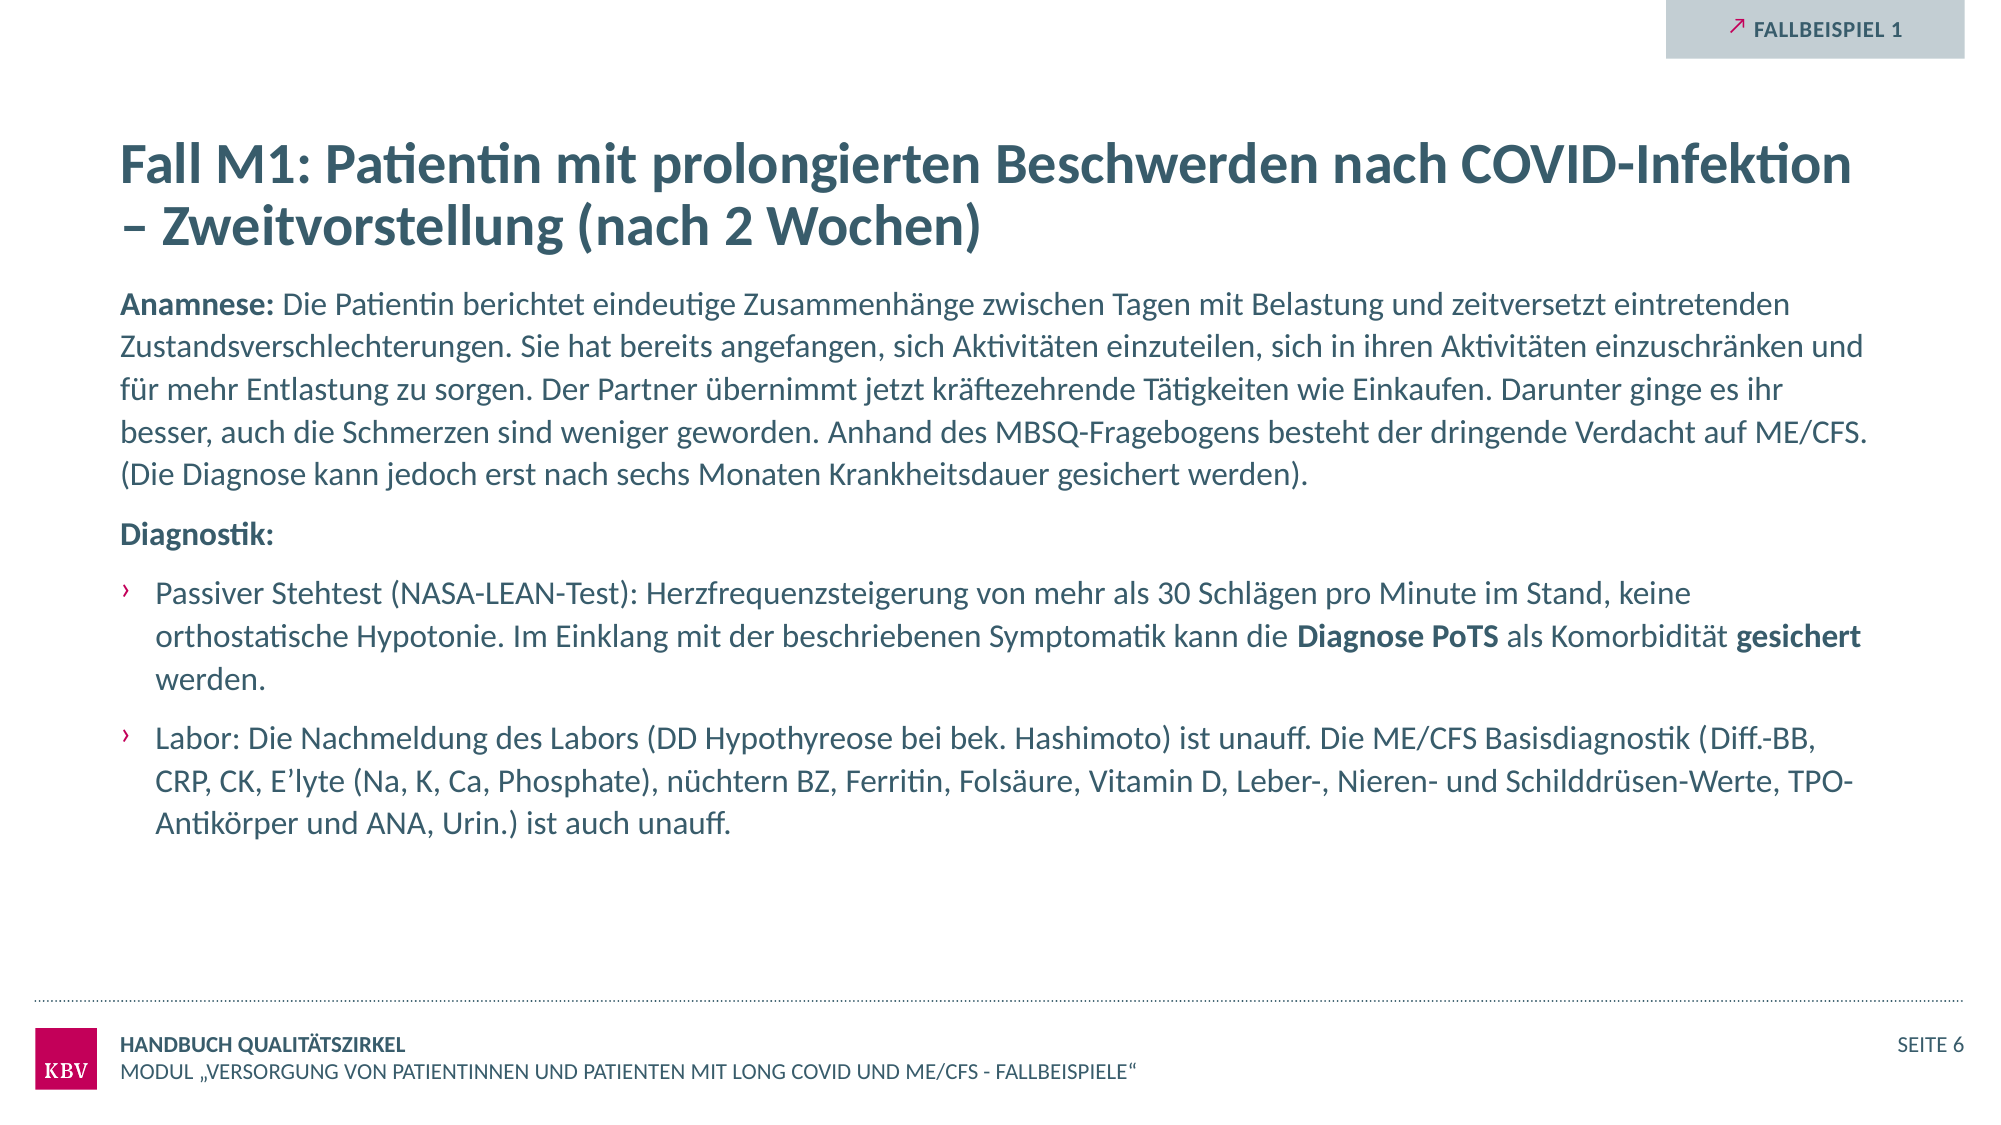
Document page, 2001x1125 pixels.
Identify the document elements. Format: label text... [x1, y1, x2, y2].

list Fallbeispiel 1 [1666, 0, 1965, 59]
title Fall M1: Patientin mit prolongierten Beschwerden nach COVID-Infektion – Zweitvorstellung (nach 2 Wochen) [120, 133, 1880, 205]
slide_number Seite 6 [1787, 1030, 1965, 1057]
list Anamnese: Die Patientin berichtet eindeutige Zusammenhänge zwischen Tagen mit Belastung und zeitversetzt eintretenden Zustandsverschlechterungen. Sie hat bereits angefangen, sich Aktivitäten einzuteilen, sich in ihren Aktivitäten einzuschränken und für mehr Entlastung zu sorgen. Der Partner übernimmt jetzt kräftezehrende Tätigkeiten wie Einkaufen. Darunter ginge es ihr besser, auch die Schmerzen sind weniger geworden. Anhand des MBSQ-Fragebogens besteht der dringende Verdacht auf ME/CFS. (Die Diagnose kann jedoch erst nach sechs Monaten Krankheitsdauer gesichert werden). Diagnostik: Passiver Stehtest (NASA-LEAN-Test): Herzfrequenzsteigerung von mehr als 30 Schlägen pro Minute im Stand, keine orthostatische Hypotonie. Im Einklang mit der beschriebenen Symptomatik kann die Diagnose PoTS als Komorbidität gesichert werden. Labor: Die Nachmeldung des Labors (DD Hypothyreose bei bek. Hashimoto) ist unauff. Die ME/CFS Basisdiagnostik (Diff.-BB, CRP, CK, E’lyte (Na, K, Ca, Phosphate), nüchtern BZ, Ferritin, Folsäure, Vitamin D, Leber-, Nieren- und Schilddrüsen-Werte, TPO-Antikörper und ANA, Urin.) ist auch unauff. [120, 279, 1880, 992]
slide_number Modul „Versorgung von Patientinnen und Patienten mit Long COVID und ME/CFS - Fallbeispiele“ [120, 1057, 1668, 1084]
footer Handbuch Qualitätszirkel [120, 1030, 1668, 1057]
